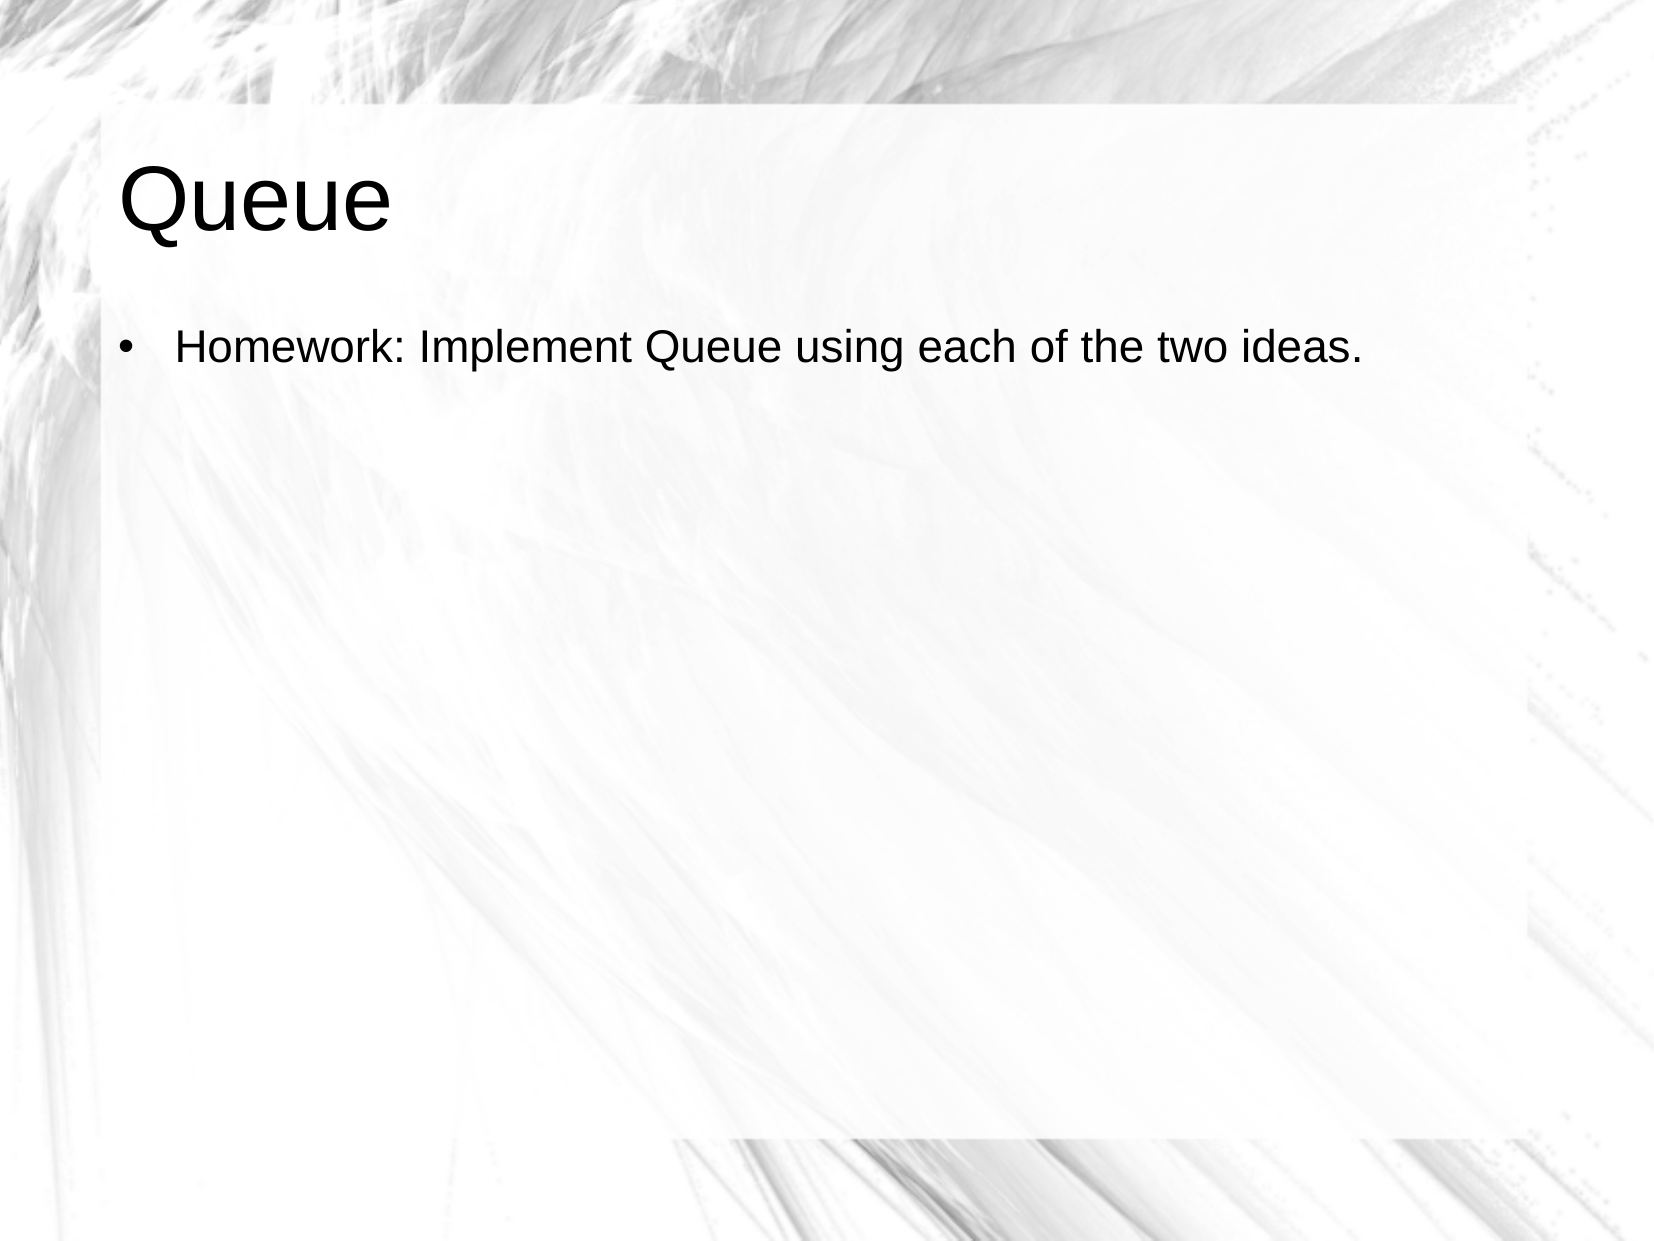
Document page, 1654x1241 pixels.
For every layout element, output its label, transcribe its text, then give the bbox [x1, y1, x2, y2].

picture [0, 0, 1654, 1241]
title Queue [118, 112, 1506, 281]
list Homework: Implement Queue using each of the two ideas. [118, 319, 1571, 1109]
